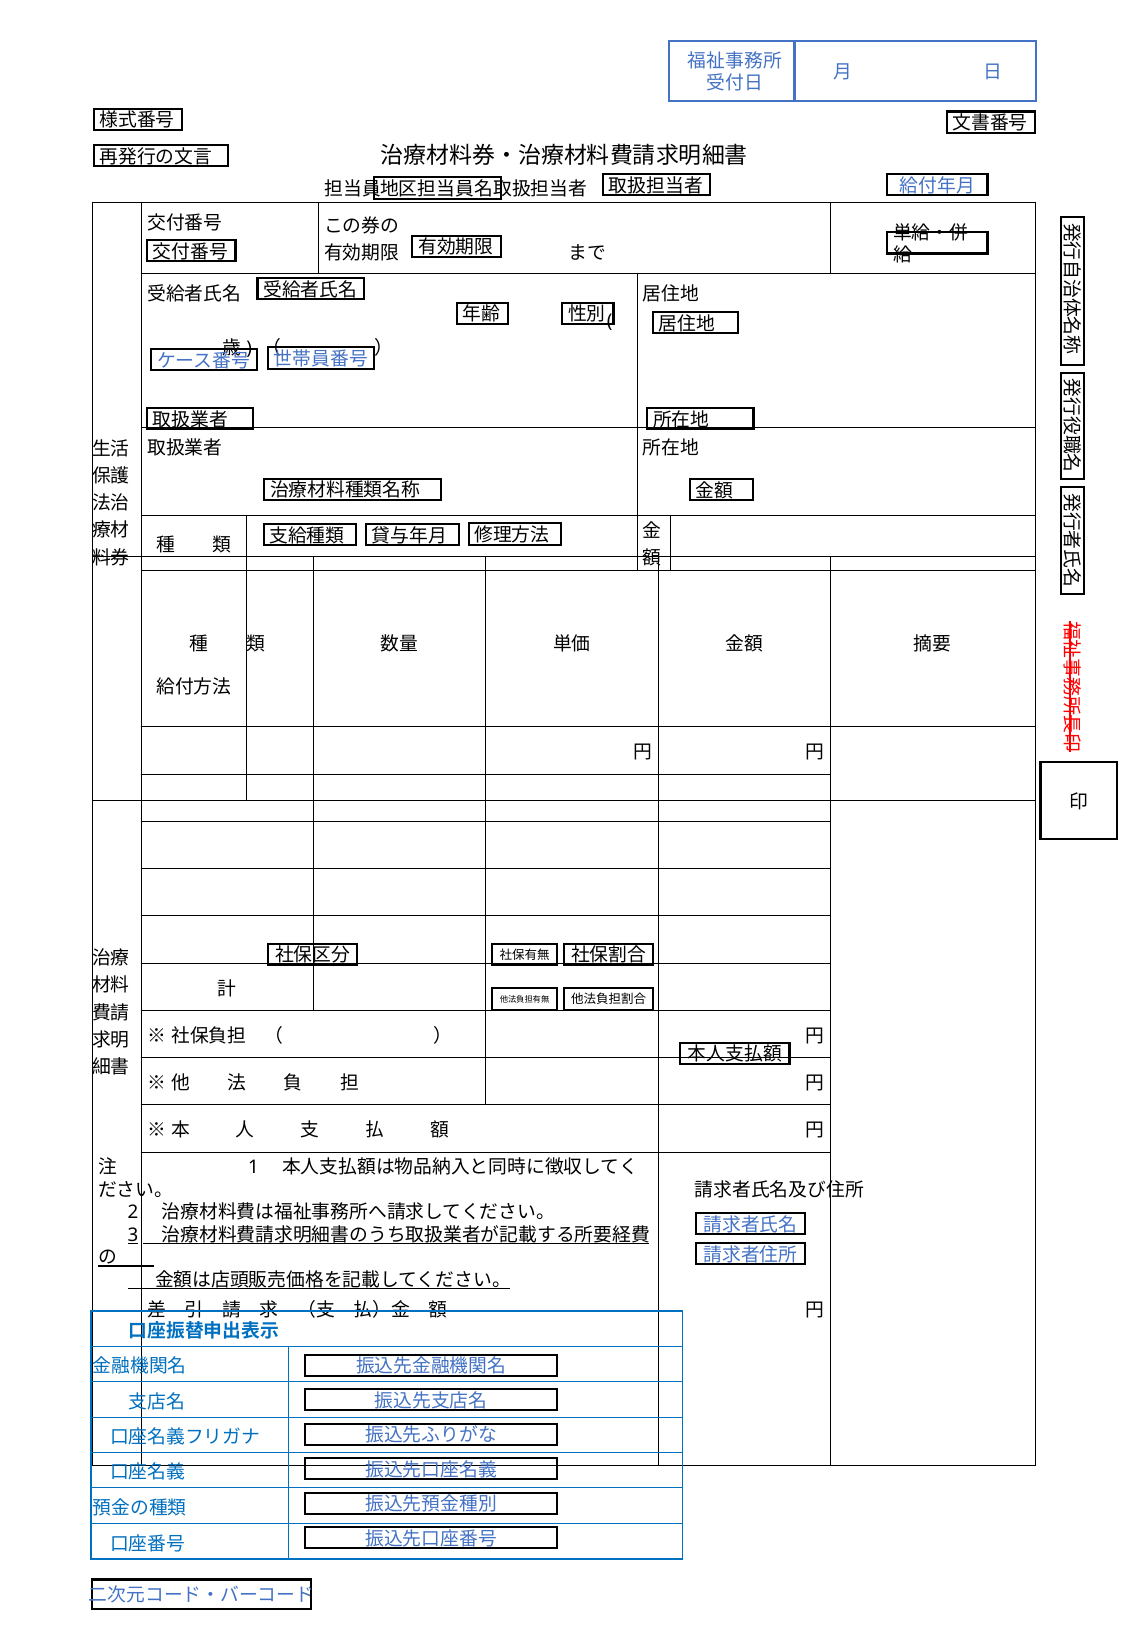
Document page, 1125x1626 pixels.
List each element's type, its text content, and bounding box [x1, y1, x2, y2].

table_cell [602, 1488, 682, 1523]
table_cell [486, 869, 658, 915]
table_cell [331, 1382, 505, 1388]
table_cell [659, 964, 830, 1010]
table_cell [602, 1382, 682, 1417]
table_cell 預金の種類 [92, 1488, 288, 1523]
table_cell [602, 1418, 682, 1452]
text_box 振込先支店名 [304, 1388, 558, 1411]
table_cell [331, 1480, 505, 1487]
text_box 所在地 [646, 407, 755, 430]
table_cell 取扱業者 [142, 428, 637, 515]
table_cell [505, 1524, 602, 1558]
table_cell [659, 822, 830, 868]
table_cell 金額 [638, 516, 670, 556]
text_box 他法負担有無 [491, 987, 558, 1011]
table_cell [486, 822, 658, 868]
table_cell 種 類 [142, 516, 246, 556]
table_cell ※本 人 支 払 額 [142, 1105, 658, 1152]
text_box 性別 [561, 302, 615, 325]
text_box 振込先金融機関名 [304, 1354, 558, 1377]
text_box 治療材料種類名称 [263, 478, 442, 501]
table_header 数量 [314, 557, 485, 726]
table_header 口座振替申出表示 [92, 1312, 682, 1346]
table_cell [331, 1488, 505, 1492]
table_cell 円 [486, 727, 658, 774]
table_cell 円 [659, 1105, 830, 1152]
table_cell 計 [142, 964, 313, 1010]
table_header 生活保護法治療材料券 [93, 203, 141, 556]
table_cell [331, 1549, 505, 1558]
table_header [831, 203, 1035, 273]
table_header 種 類 [142, 557, 313, 726]
table_cell [142, 775, 313, 821]
table_cell [331, 1453, 505, 1457]
table_cell [505, 1382, 602, 1417]
table_cell [314, 964, 485, 1010]
table_cell [671, 516, 1035, 556]
text_box 取扱担当者 [602, 173, 711, 196]
text_box 他法負担割合 [563, 987, 654, 1011]
table_cell 差 引 請 求 （支 払）金 額 [142, 1275, 658, 1310]
table_cell [314, 916, 485, 963]
table_cell [486, 916, 658, 963]
table_cell 口座番号 [92, 1524, 288, 1558]
table_cell [486, 1011, 658, 1057]
text_box 本人支払額 [679, 1042, 791, 1065]
table_cell [331, 1411, 505, 1417]
table_cell [289, 1347, 331, 1381]
text_box 治療材料券・治療材料費請求明細書 [338, 133, 790, 176]
text_box 注 1 本人支払額は物品納入と同時に徴収してください。 2 治療材料費は福祉事務所へ請求してください。 3 治療材料費請求明細書のうち取扱業者が記載する所要経費の 金額は店頭販売価格を記載してください。 [91, 1170, 661, 1275]
table_cell 口座名義 [92, 1453, 288, 1487]
table_cell 円 [659, 1153, 830, 1465]
table_cell [142, 916, 313, 963]
table_cell [289, 1382, 331, 1417]
table_header 交付番号 [142, 203, 318, 273]
table_cell [331, 1515, 505, 1523]
table_cell [486, 1058, 658, 1104]
table_header 摘要 [831, 557, 1035, 726]
table_cell [289, 1453, 331, 1487]
text_box 発行者氏名 [1060, 486, 1085, 595]
text_box 取扱業者 [146, 407, 254, 430]
table_cell [659, 775, 830, 821]
table_cell [289, 1524, 331, 1558]
table_cell [314, 822, 485, 868]
table_cell [142, 869, 313, 915]
table_cell [142, 727, 313, 774]
table_cell 円 [659, 1058, 830, 1104]
table_header 単価 [486, 557, 658, 726]
text_box 印 [1039, 761, 1118, 840]
text_box 請求者住所 [695, 1242, 806, 1265]
table_cell [314, 869, 485, 915]
table_cell 所在地 [638, 428, 1035, 515]
table_cell 差 引 請 求 （支 払）金 額 [142, 1153, 658, 1170]
text_box 居住地 [652, 311, 739, 334]
text_box ケース番号 [150, 348, 258, 371]
table_cell ※他 法 負 担 [142, 1058, 485, 1104]
text_box 支給種類 [263, 523, 357, 546]
text_box 世帯員番号 [267, 346, 375, 370]
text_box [669, 40, 1036, 101]
table_cell [331, 1377, 505, 1381]
text_box 発行自治体名称 [1060, 216, 1085, 366]
table_cell [602, 1347, 682, 1381]
text_box 請求者氏名及び住所 [679, 1169, 968, 1208]
text_box 社保割合 [563, 943, 654, 966]
table_cell 金融機関名 [92, 1347, 288, 1381]
table_cell [331, 1347, 505, 1354]
table_cell [659, 916, 830, 963]
table_cell [659, 869, 830, 915]
table_cell [331, 1418, 505, 1423]
text_box 単給・併給 [886, 231, 989, 255]
text_box 修理方法 [468, 522, 562, 546]
text_box 社保区分 [267, 943, 358, 966]
text_box 様式番号 [93, 108, 183, 131]
text_box 振込先口座番号 [304, 1526, 558, 1549]
table_cell [486, 775, 658, 821]
text_box 発行役職名 [1060, 372, 1085, 480]
text_box 請求者氏名 [695, 1212, 806, 1235]
table_header 治療材料費請求明細書 [93, 557, 141, 1170]
table_cell ※社保負担 （ ） [142, 1011, 485, 1057]
text_box 給付年月 [886, 173, 989, 196]
table_cell [247, 516, 637, 556]
table_cell 円 [659, 1011, 830, 1057]
text_box 年齢 [456, 302, 509, 325]
table_cell 居住地 [638, 274, 1035, 427]
text_box 金額 [689, 478, 754, 501]
table_cell [486, 964, 658, 1010]
text_box 振込先預金種別 [304, 1492, 558, 1515]
text_box 振込先ふりがな [304, 1423, 558, 1446]
table_cell 受給者氏名 ( 歳) （ ） [142, 274, 637, 427]
table_header 金額 [659, 557, 830, 726]
text_box 二次元コード・バーコード [91, 1578, 312, 1610]
table_cell 円 [659, 727, 830, 774]
table_header この券の 有効期限 まで [319, 203, 830, 273]
text_box 文書番号 [946, 110, 1036, 134]
table_cell [314, 775, 485, 821]
table_cell [142, 822, 313, 868]
text_box 振込先口座名義 [304, 1457, 558, 1480]
table_cell 口座名義フリガナ [92, 1418, 288, 1452]
table_cell [505, 1488, 602, 1523]
table_cell [314, 727, 485, 774]
table_cell [602, 1453, 682, 1487]
text_box 地区担当員名 [373, 176, 502, 200]
table_cell [289, 1488, 331, 1523]
table_cell [505, 1347, 602, 1381]
text_box 交付番号 [146, 239, 237, 262]
text_box 受給者氏名 [256, 277, 365, 300]
table_header 治療材料費請求明細書 [93, 1275, 141, 1310]
table_cell [831, 727, 1035, 1465]
table_cell [331, 1446, 505, 1452]
text_box 有効期限 [411, 235, 502, 258]
table_cell 支店名 [92, 1382, 288, 1417]
table_cell [505, 1453, 602, 1487]
text_box 社保有無 [491, 943, 558, 966]
table_cell [602, 1524, 682, 1558]
text_box 担当員 取扱担当者 [90, 173, 1035, 202]
text_box 貸与年月 [365, 523, 460, 546]
text_box 福祉事務所長印 [1060, 614, 1085, 764]
text_box 再発行の文言 [93, 144, 229, 167]
table_cell [289, 1418, 331, 1452]
table_cell [505, 1418, 602, 1452]
